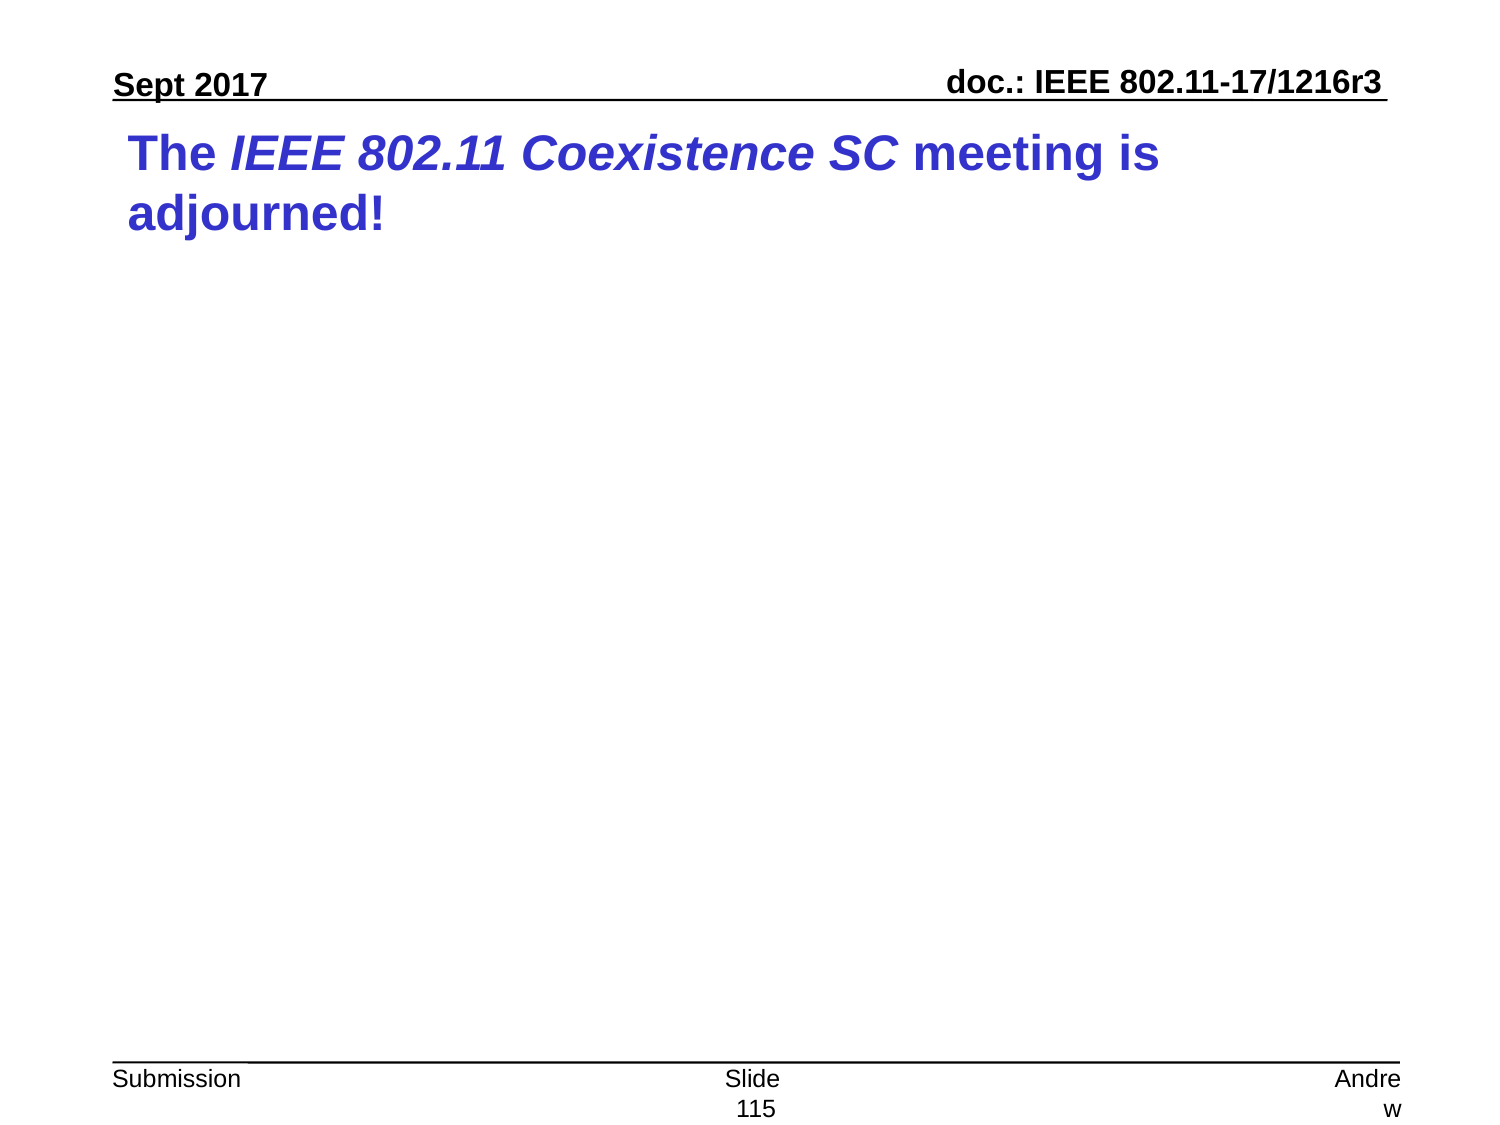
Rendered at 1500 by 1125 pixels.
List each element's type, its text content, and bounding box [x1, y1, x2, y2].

footer Andrew Myles, Cisco [1320, 1061, 1402, 1093]
title The IEEE 802.11 Coexistence SC meeting is adjourned! [112, 112, 1388, 288]
slide_number Slide 115 [709, 1061, 803, 1093]
